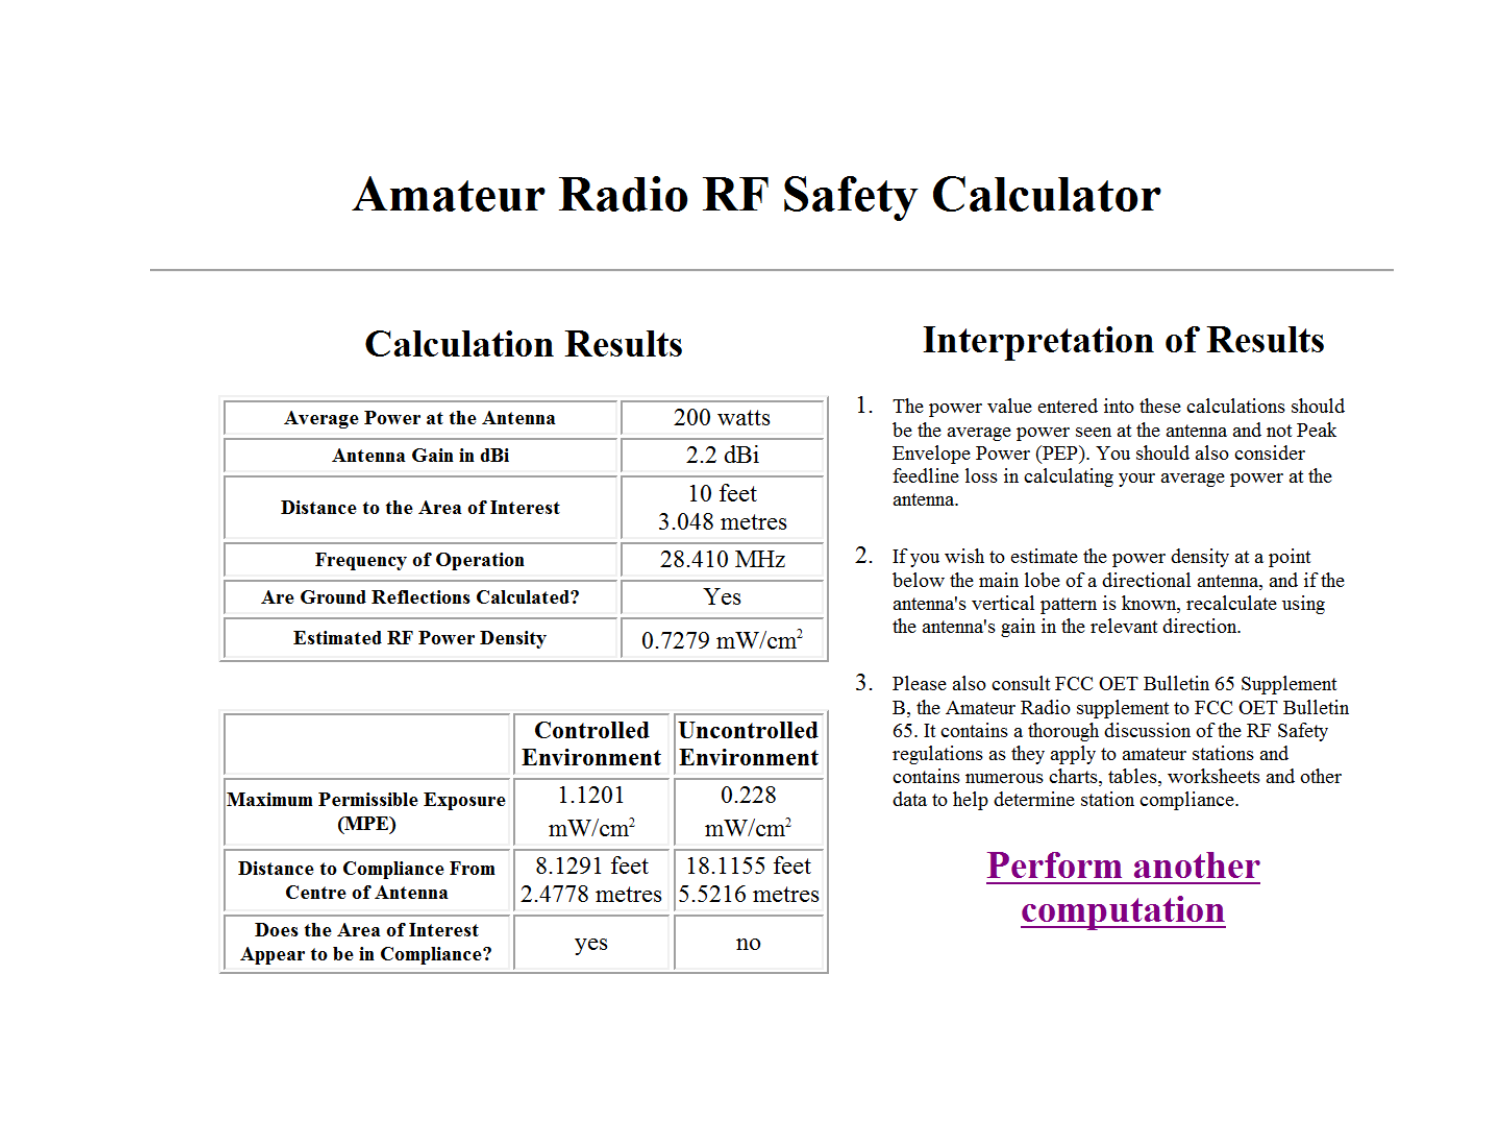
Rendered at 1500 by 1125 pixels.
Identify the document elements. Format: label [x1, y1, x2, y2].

picture [149, 137, 1413, 1013]
